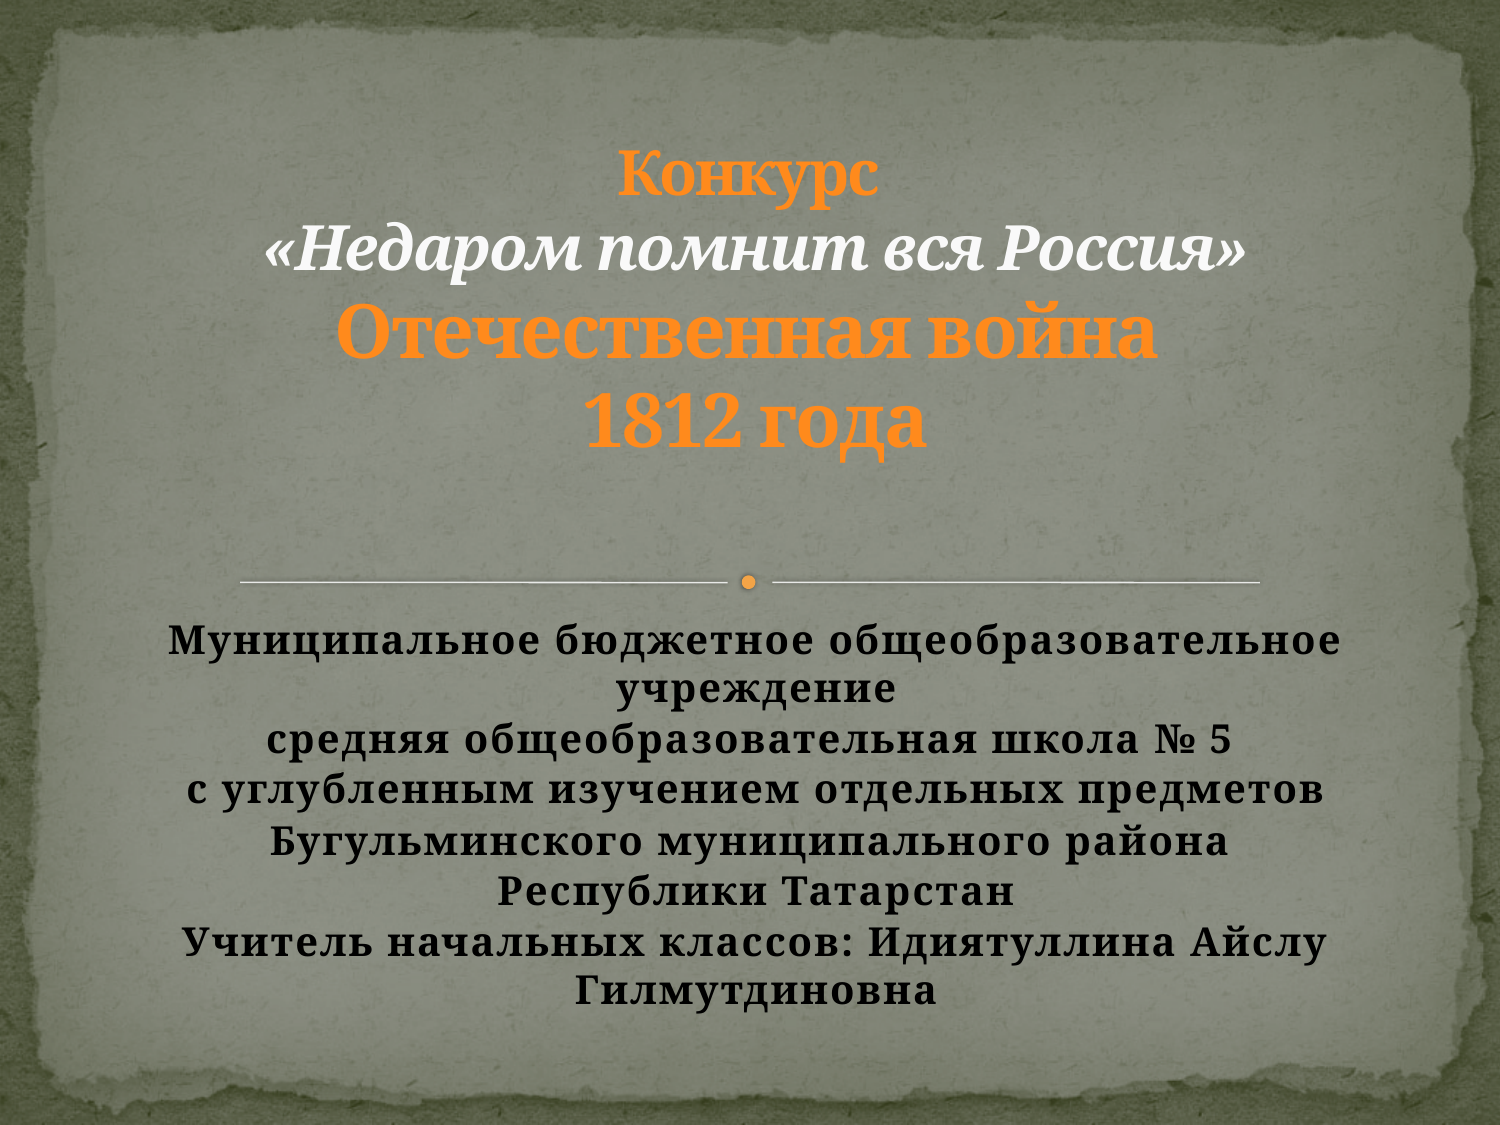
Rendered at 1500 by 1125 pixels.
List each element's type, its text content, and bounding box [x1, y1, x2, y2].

subtitle Муниципальное бюджетное общеобразовательное учреждение средняя общеобразовательная школа № 5 с углубленным изучением отдельных предметов Бугульминского муниципального района Республики Татарстан Учитель начальных классов: Идиятуллина Айслу Гилмутдиновна [75, 606, 1438, 1032]
title Конкурс «Недаром помнит вся Россия» Отечественная война 1812 года [74, 35, 1438, 561]
